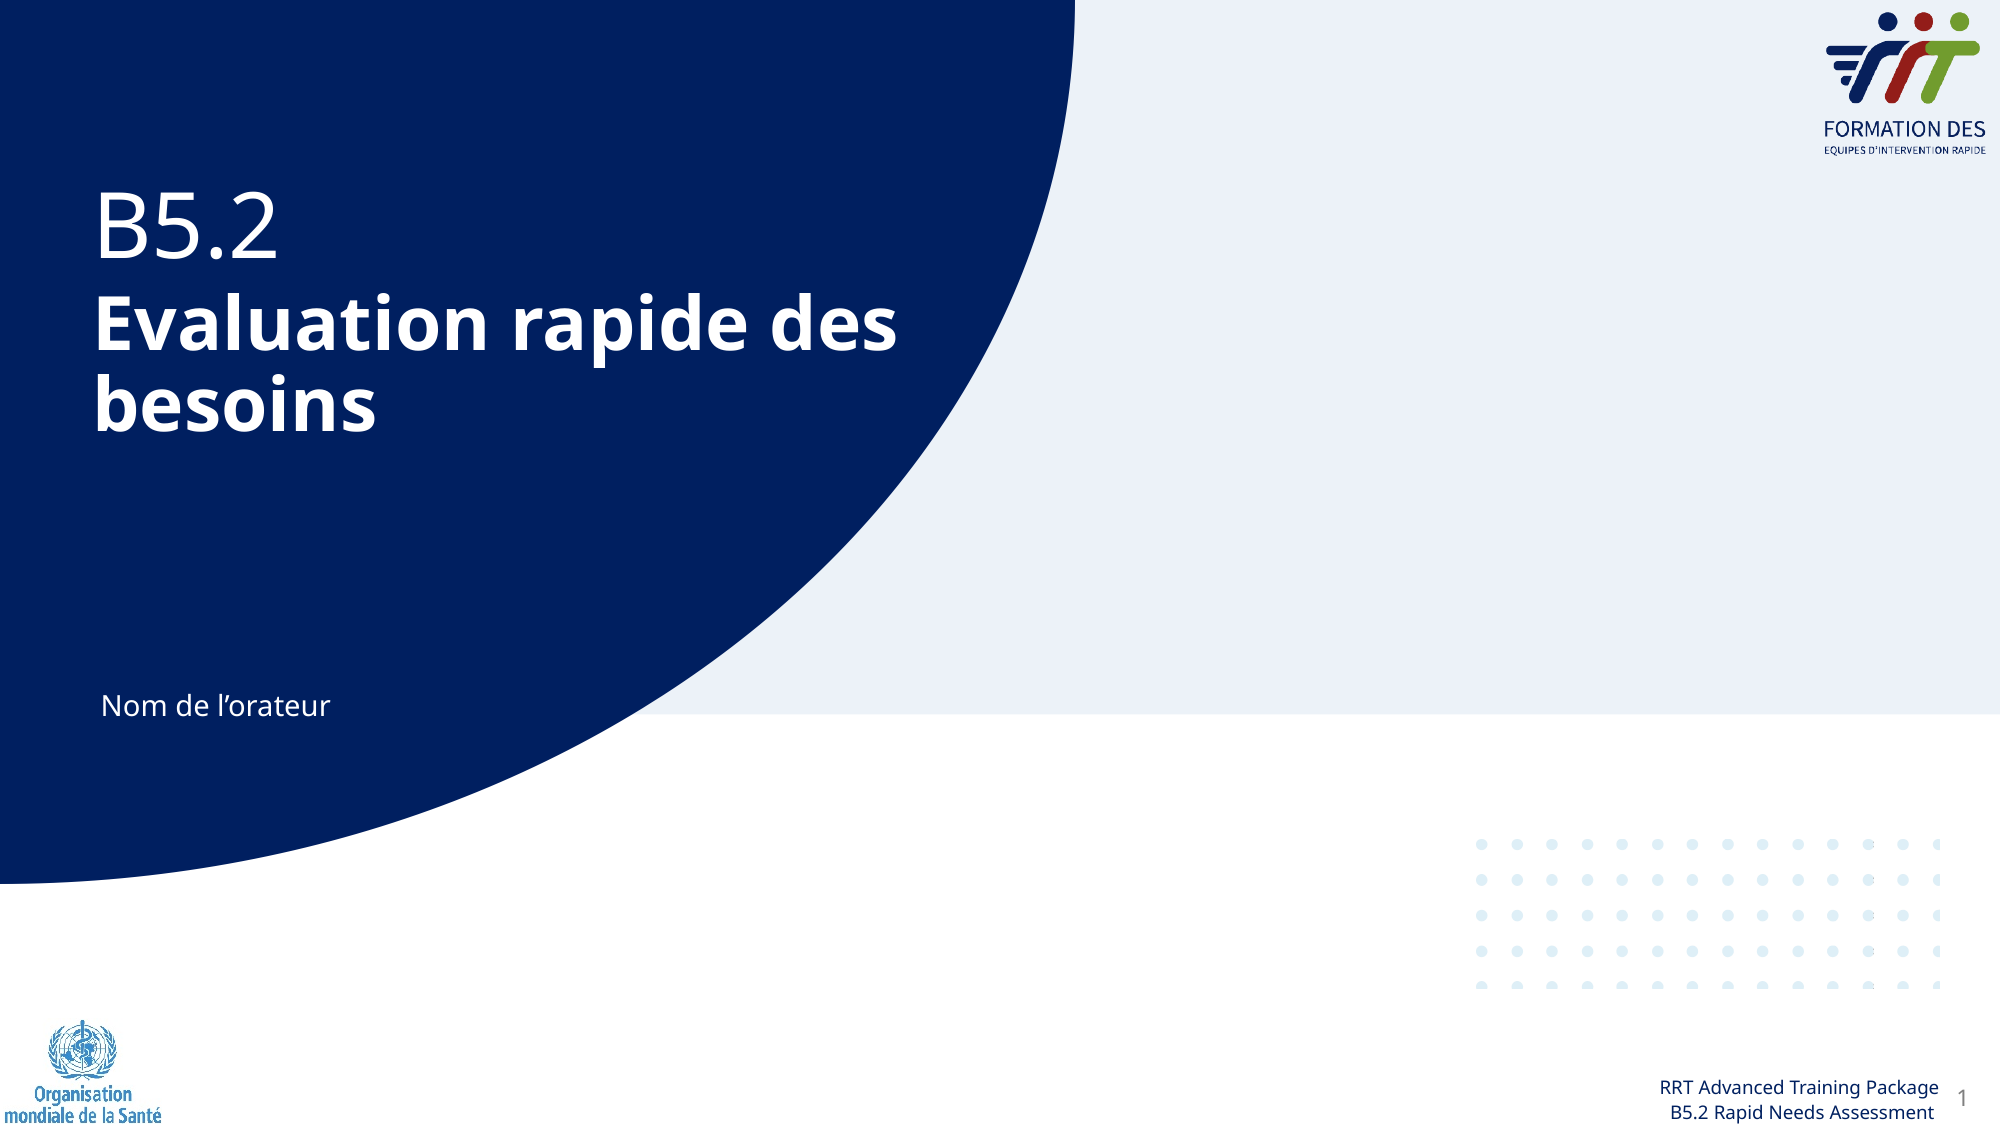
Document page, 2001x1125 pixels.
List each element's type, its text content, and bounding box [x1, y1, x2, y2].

title Evaluation rapide des besoins [84, 284, 973, 468]
picture [3, 1018, 162, 1124]
text_box B5.2 [84, 159, 1079, 284]
text_box Nom de l’orateur [93, 680, 476, 730]
picture [0, 0, 1075, 884]
picture [1476, 839, 1940, 989]
picture [1824, 11, 1986, 156]
